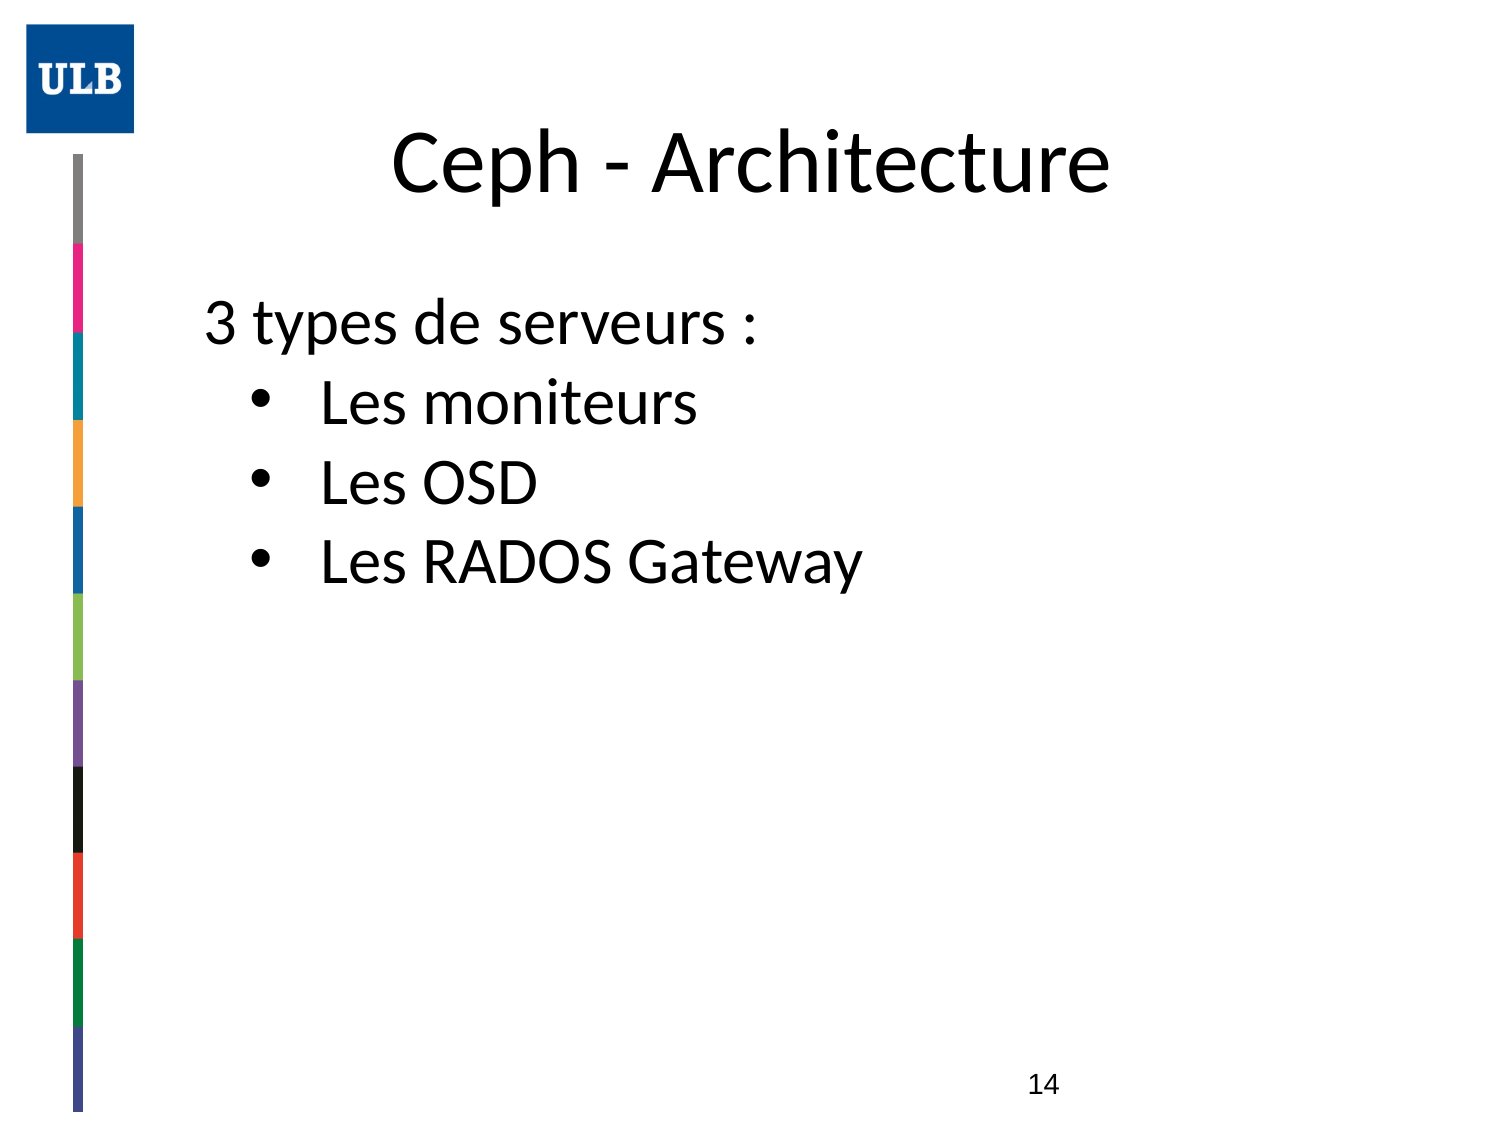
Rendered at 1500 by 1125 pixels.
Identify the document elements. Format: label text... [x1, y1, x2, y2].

picture [73, 420, 83, 1112]
slide_number 14 [1012, 1052, 1350, 1113]
picture [73, 154, 83, 333]
picture [7, 24, 142, 143]
list 3 types de serveurs : Les moniteurs Les OSD Les RADOS Gateway [155, 262, 1350, 1005]
title Ceph - Architecture [155, 62, 1350, 250]
